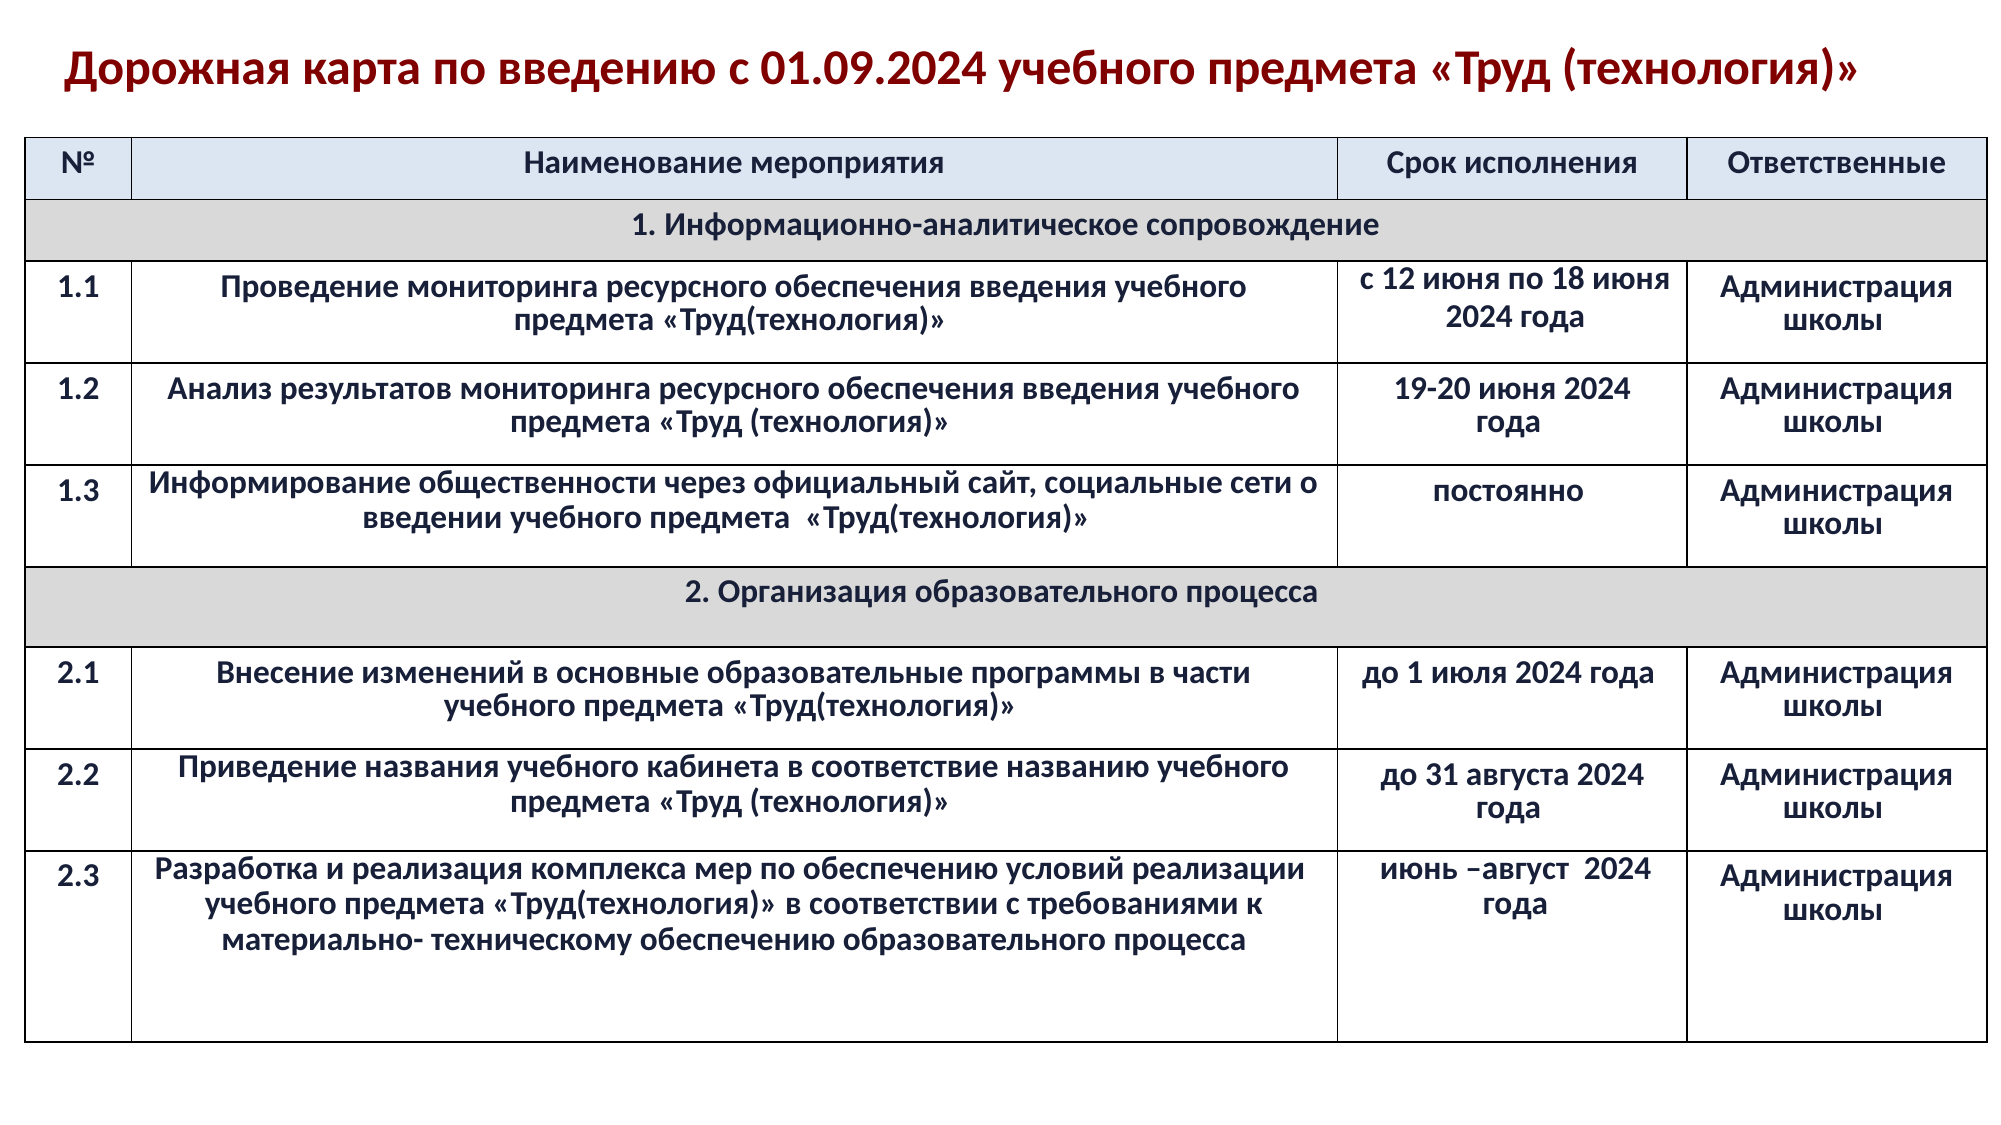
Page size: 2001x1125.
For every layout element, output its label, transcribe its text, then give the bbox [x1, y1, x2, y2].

table_cell 1.2 [26, 364, 131, 464]
table_cell Проведение мониторинга ресурсного обеспечения введения учебного предмета «Труд(технология)» [132, 262, 1337, 362]
table_cell Администрация школы [1688, 364, 1986, 464]
table_cell 2.3 [26, 852, 131, 1041]
table_cell 2.1 [26, 648, 131, 748]
table_header Наименование мероприятия [132, 138, 1337, 199]
table_cell до 31 августа 2024 года [1338, 750, 1686, 850]
table_header Ответственные [1688, 138, 1986, 199]
table_cell Анализ результатов мониторинга ресурсного обеспечения введения учебного предмета «Труд (технология)» [132, 364, 1337, 464]
table_cell Внесение изменений в основные образовательные программы в части учебного предмета «Труд(технология)» [132, 648, 1337, 748]
table_cell 2.2 [26, 750, 131, 850]
table_cell 19-20 июня 2024 года [1338, 364, 1686, 464]
table_cell 1.1 [26, 262, 131, 362]
table_cell 2. Организация образовательного процесса [26, 568, 1986, 646]
table_cell Администрация школы [1688, 852, 1986, 1041]
table_header № [26, 138, 131, 199]
title Дорожная карта по введению с 01.09.2024 учебного предмета «Труд (технология)» [62, 32, 1878, 137]
table_cell 1.3 [26, 466, 131, 566]
table_cell июнь –август 2024 года [1338, 852, 1686, 1041]
table_cell постоянно [1338, 466, 1686, 566]
table_header Срок исполнения [1338, 138, 1686, 199]
table_cell Администрация школы [1688, 262, 1986, 362]
table_cell Администрация школы [1688, 648, 1986, 748]
table_cell Разработка и реализация комплекса мер по обеспечению условий реализации учебного предмета «Труд(технология)» в соответствии с требованиями к материально- техническому обеспечению образовательного процесса [132, 852, 1337, 1041]
table_cell Администрация школы [1688, 750, 1986, 850]
table_cell с 12 июня по 18 июня 2024 года [1338, 262, 1686, 362]
table_cell 1. Информационно-аналитическое сопровождение [26, 200, 1986, 260]
table_cell до 1 июля 2024 года [1338, 648, 1686, 748]
table_cell Информирование общественности через официальный сайт, социальные сети о введении учебного предмета «Труд(технология)» [132, 466, 1337, 566]
table_cell Администрация школы [1688, 466, 1986, 566]
table_cell Приведение названия учебного кабинета в соответствие названию учебного предмета «Труд (технология)» [132, 750, 1337, 850]
